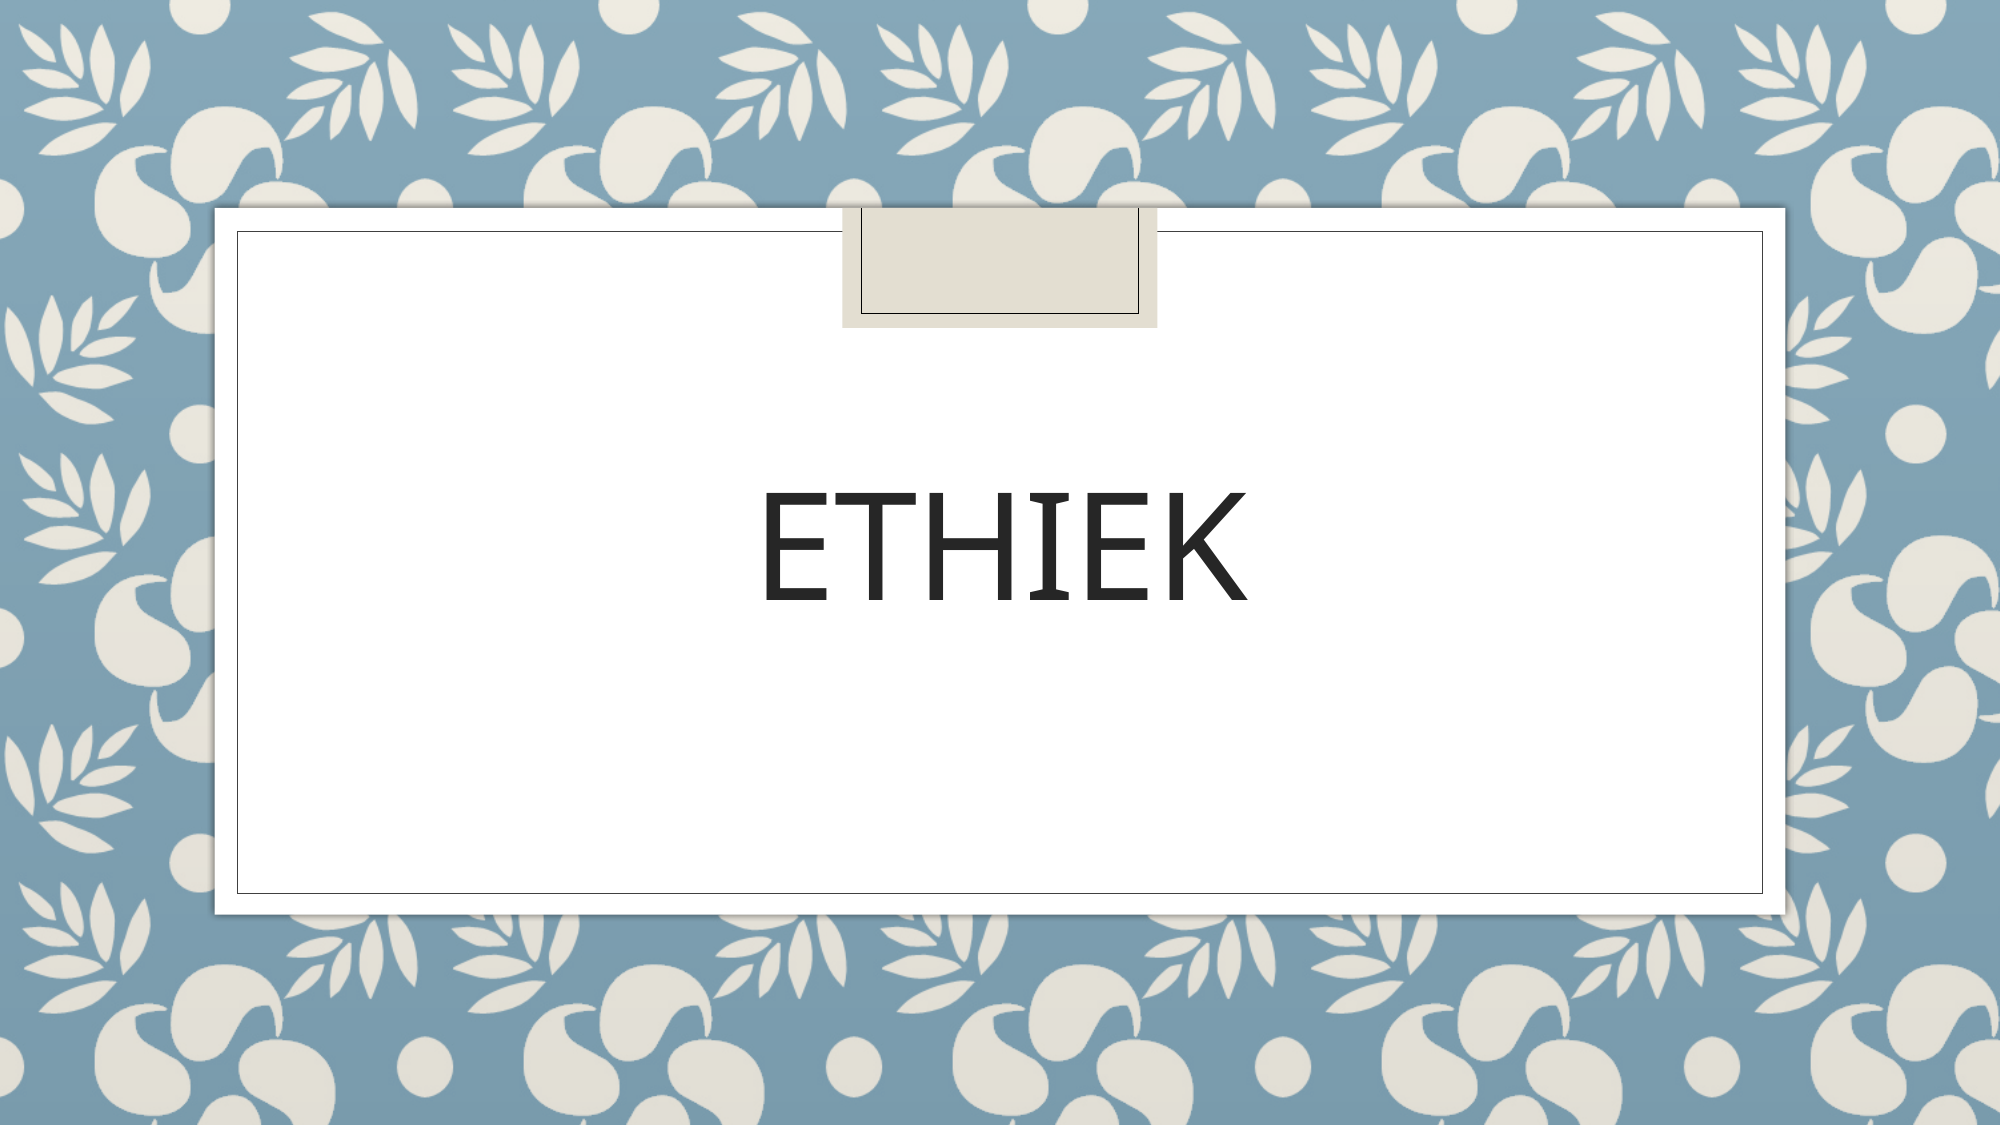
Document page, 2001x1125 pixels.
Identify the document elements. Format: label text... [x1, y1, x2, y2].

title Ethiek [256, 343, 1745, 769]
